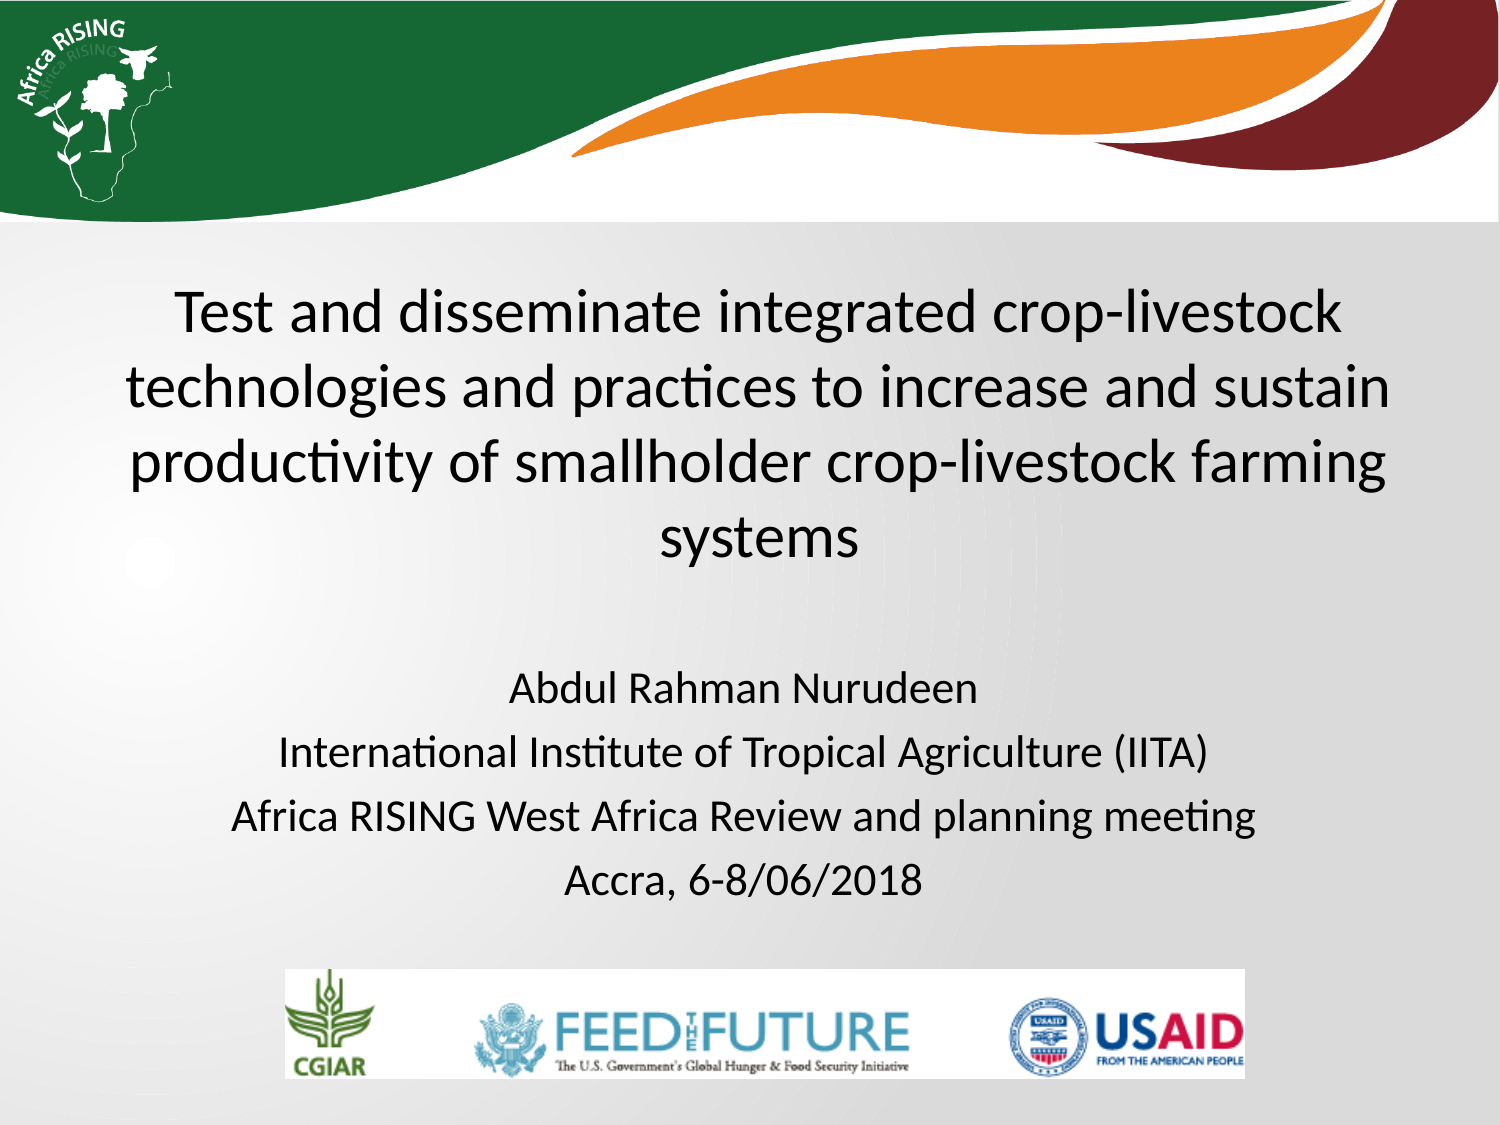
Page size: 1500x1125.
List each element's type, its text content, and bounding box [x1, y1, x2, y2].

list Test and disseminate integrated crop-livestock technologies and practices to increase and sustain productivity of smallholder crop-livestock farming systems [24, 262, 1475, 575]
picture [0, 0, 1499, 222]
list Abdul Rahman Nurudeen International Institute of Tropical Agriculture (IITA) Africa RISING West Africa Review and planning meeting Accra, 6-8/06/2018 [150, 650, 1319, 950]
picture [285, 969, 1245, 1079]
